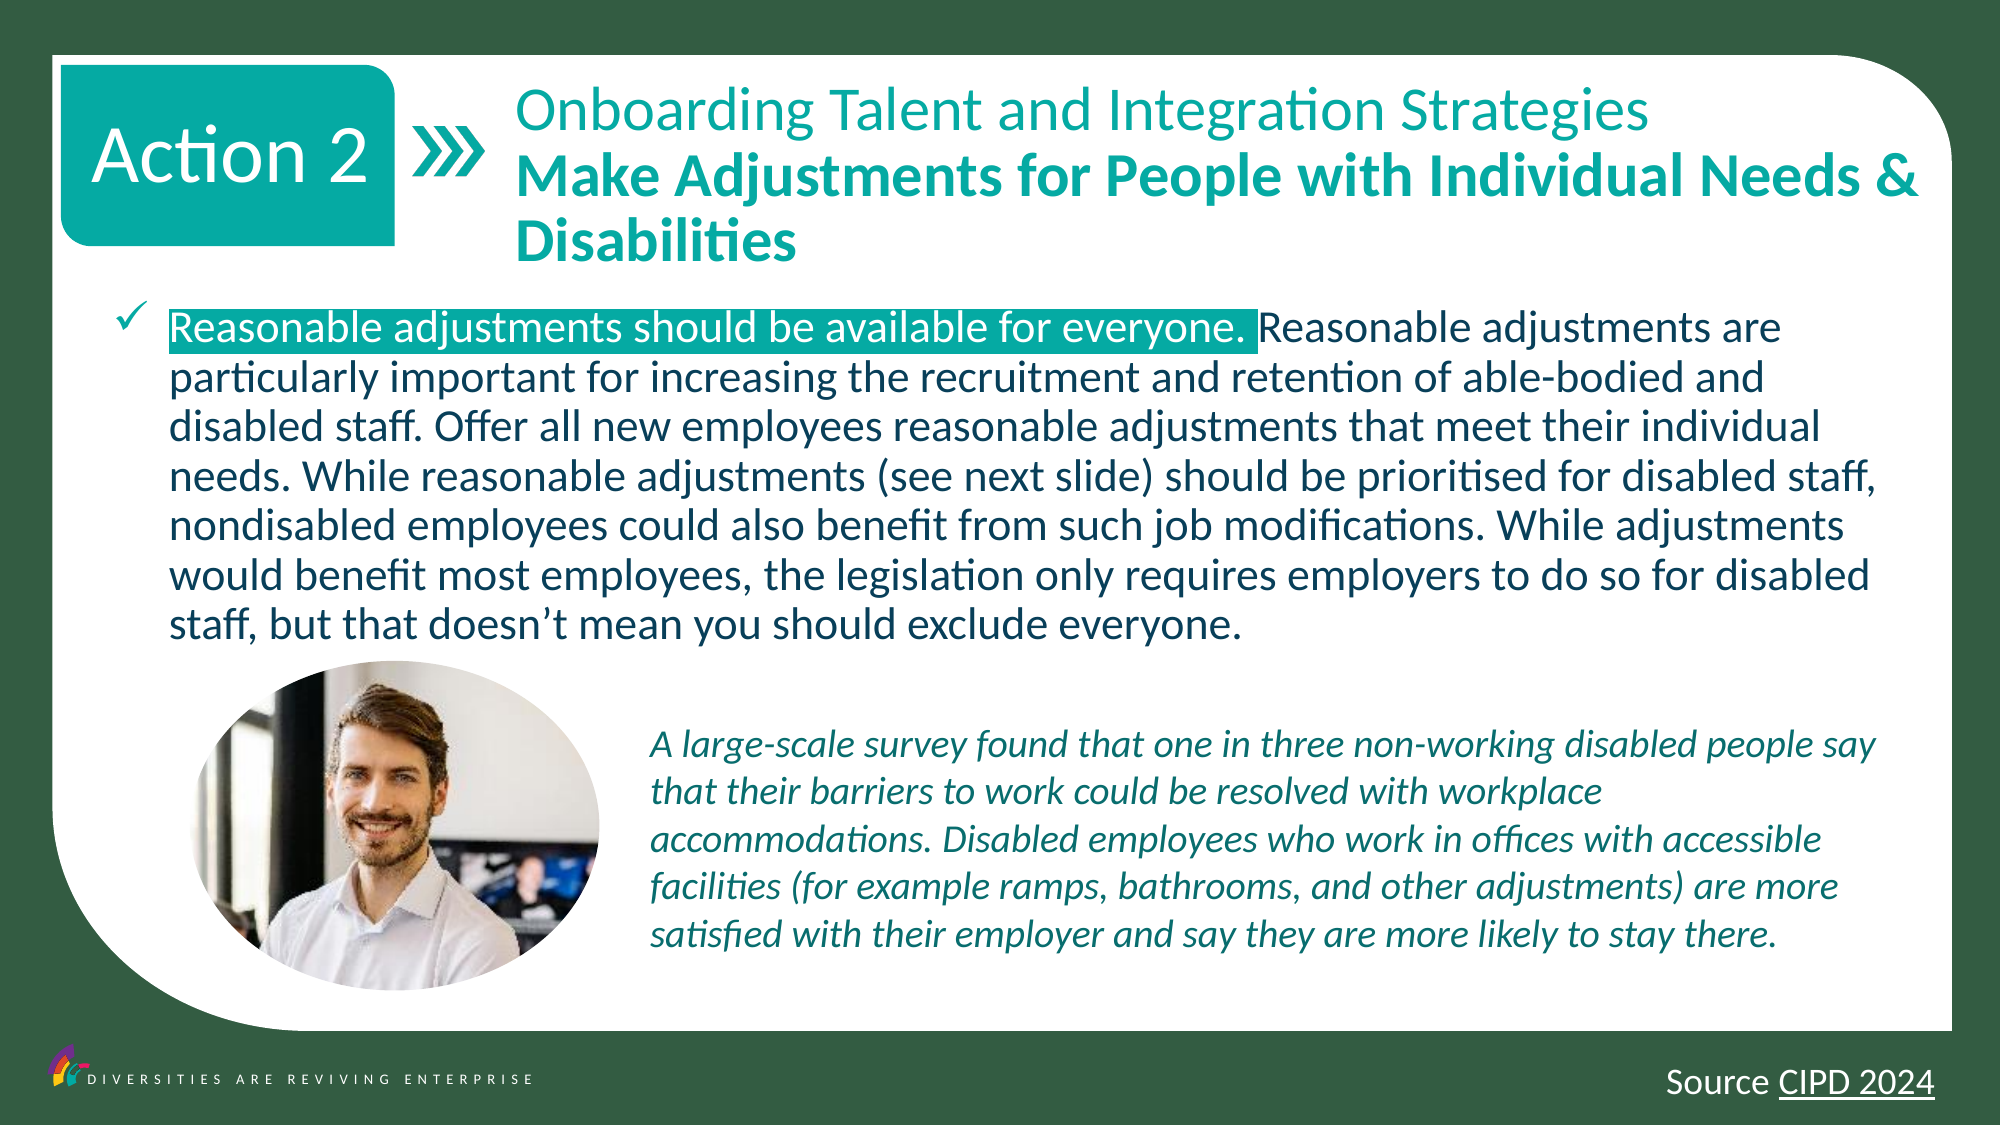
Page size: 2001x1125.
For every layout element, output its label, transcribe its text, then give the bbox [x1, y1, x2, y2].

picture [189, 660, 600, 991]
text_box [59, 71, 396, 248]
text_box Onboarding Talent and Integration Strategies Make Adjustments for People with Individual Needs & Disabilities [500, 87, 1999, 265]
text_box A large-scale survey found that one in three non-working disabled people say that their barriers to work could be resolved with workplace accommodations. Disabled employees who work in offices with accessible facilities (for example ramps, bathrooms, and other adjustments) are more satisfied with their employer and say they are more likely to stay there. [635, 710, 1903, 963]
text_box Action 2 [15, 56, 385, 213]
text_box Source CIPD 2024 [1651, 1049, 1958, 1110]
picture [405, 108, 491, 194]
text_box Reasonable adjustments should be available for everyone. Reasonable adjustments are particularly important for increasing the recruitment and retention of able-bodied and disabled staff. Offer all new employees reasonable adjustments that meet their individual needs. While reasonable adjustments (see next slide) should be prioritised for disabled staff, nondisabled employees could also benefit from such job modifications. While adjustments would benefit most employees, the legislation only requires employers to do so for disabled staff, but that doesn’t mean you should exclude everyone. [97, 295, 1903, 657]
